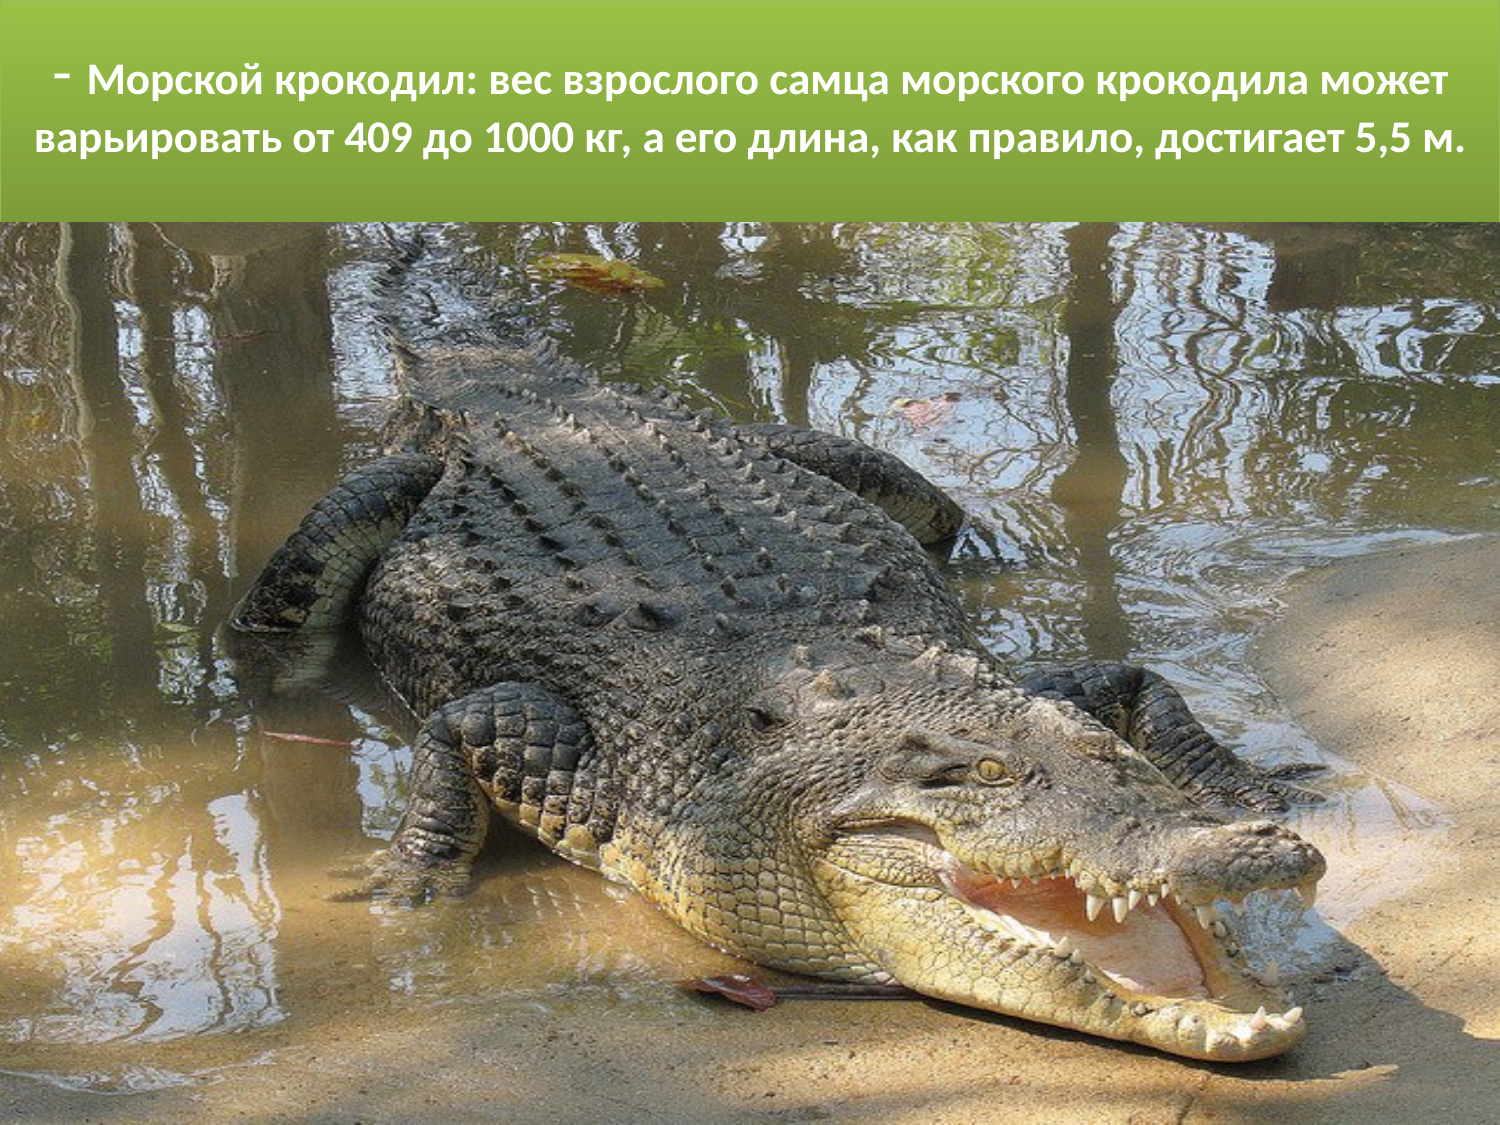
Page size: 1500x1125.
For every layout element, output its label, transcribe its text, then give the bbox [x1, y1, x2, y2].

picture [0, 222, 1500, 1125]
title - Морской крокодил: вес взрослого самца морского крокодила может варьировать от 409 до 1000 кг, а его длина, как правило, достигает 5,5 м. [0, 0, 1500, 222]
